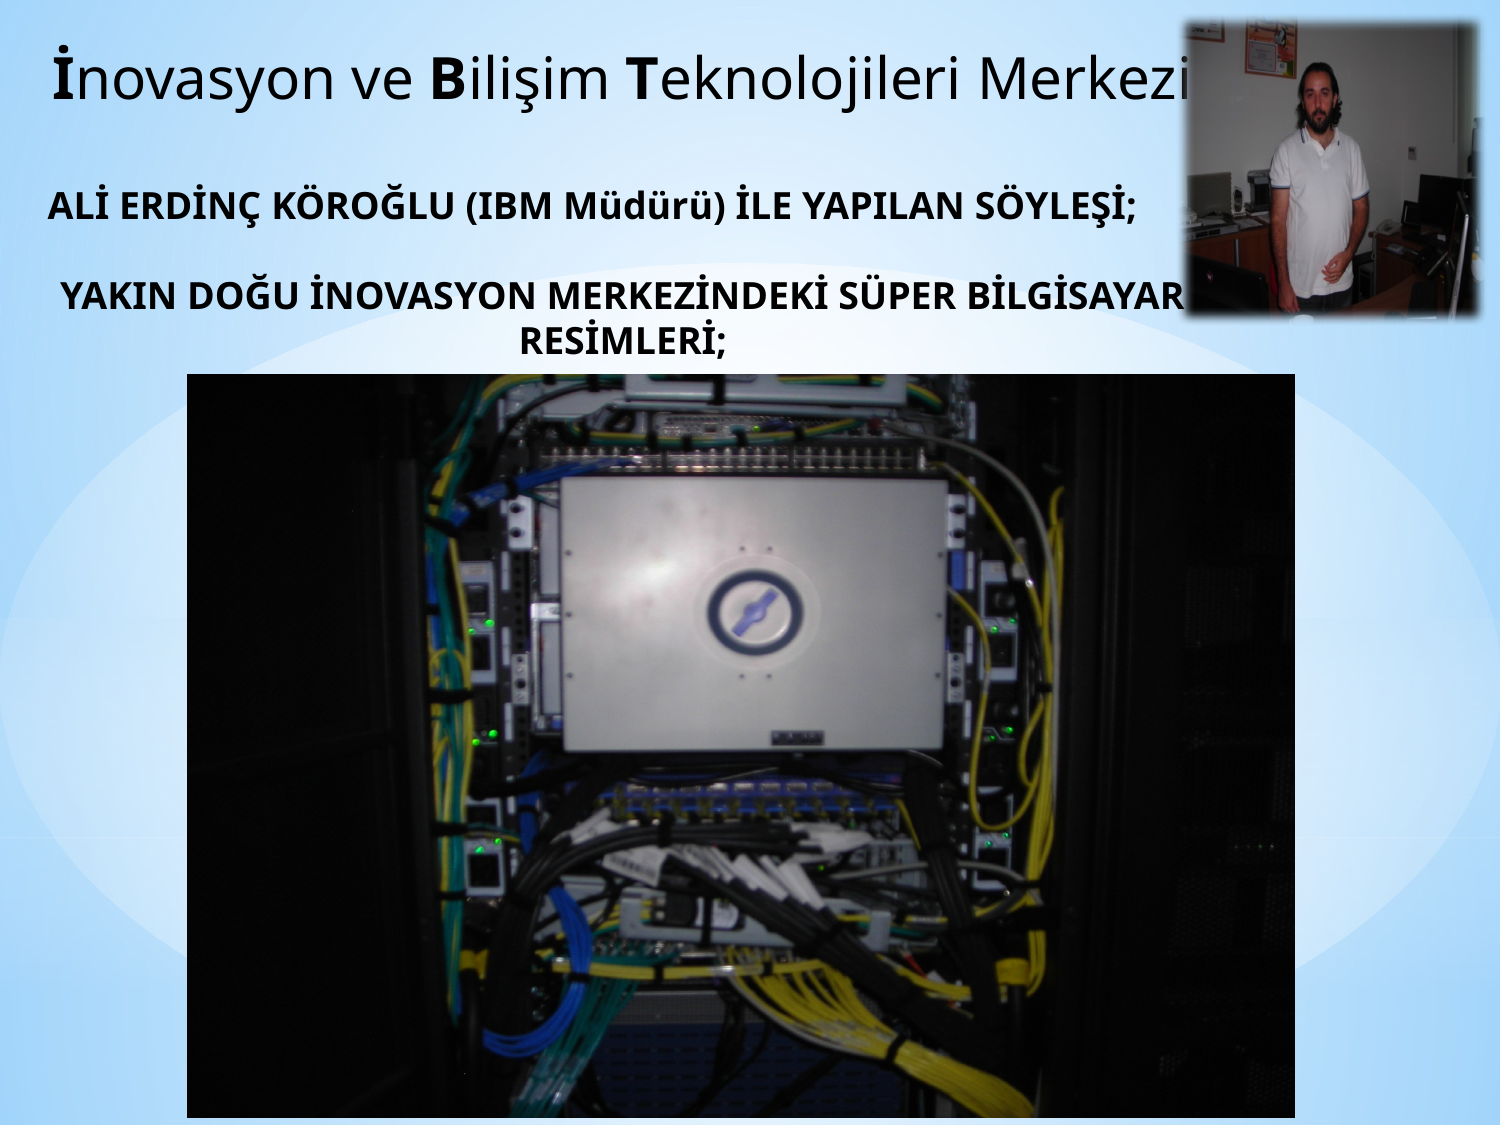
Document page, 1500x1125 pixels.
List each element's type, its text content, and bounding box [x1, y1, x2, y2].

picture [1174, 12, 1488, 327]
text_box İnovasyon ve Bilişim Teknolojileri Merkezi [37, 34, 1168, 120]
text_box ALİ ERDİNÇ KÖROĞLU (IBM Müdürü) İLE YAPILAN SÖYLEŞİ; YAKIN DOĞU İNOVASYON MERKEZİNDEKİ SÜPER BİLGİSAYAR RESİMLERİ; [32, 174, 1213, 415]
picture [187, 374, 1296, 1119]
